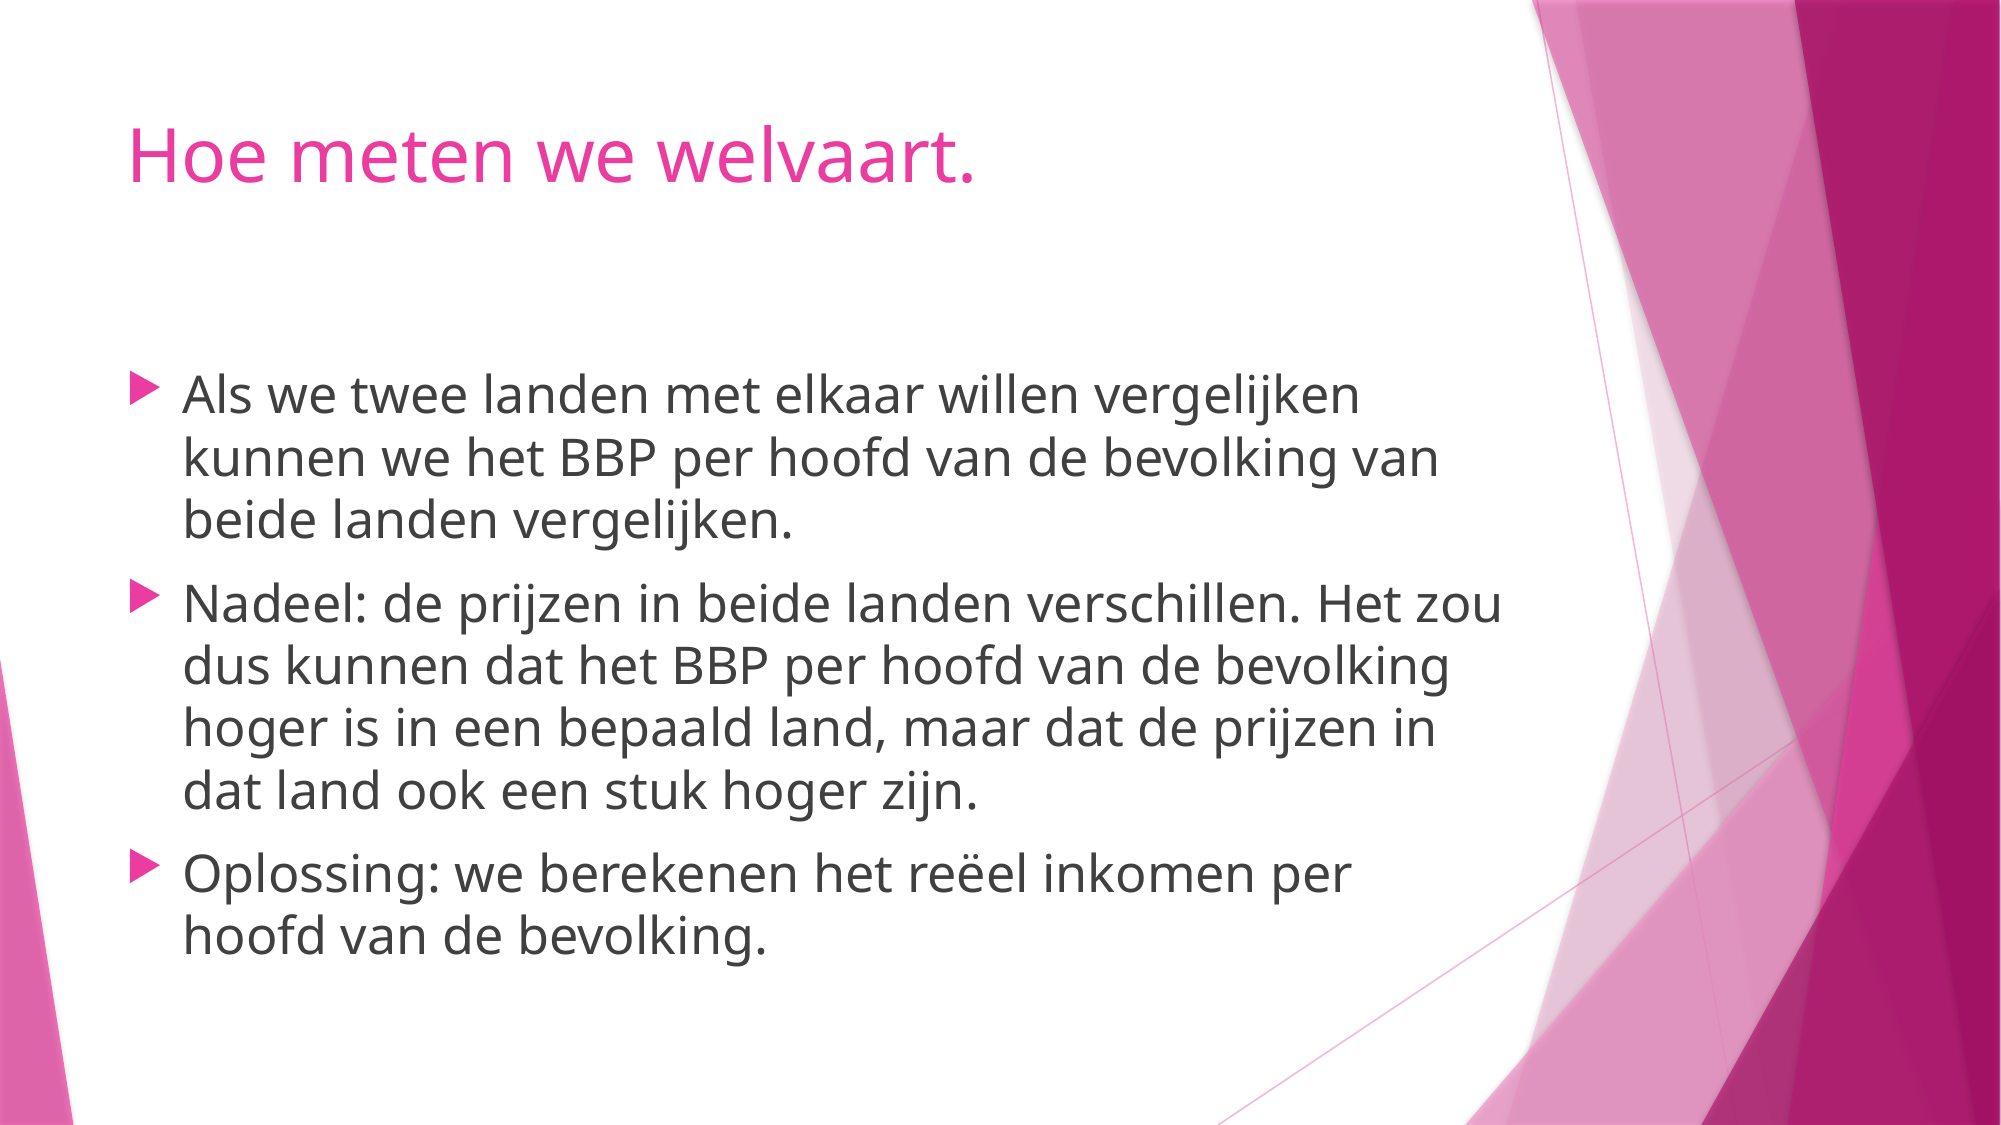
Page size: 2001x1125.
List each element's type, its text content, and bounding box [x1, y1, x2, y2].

title Hoe meten we welvaart. [111, 99, 1522, 317]
list Als we twee landen met elkaar willen vergelijken kunnen we het BBP per hoofd van de bevolking van beide landen vergelijken. Nadeel: de prijzen in beide landen verschillen. Het zou dus kunnen dat het BBP per hoofd van de bevolking hoger is in een bepaald land, maar dat de prijzen in dat land ook een stuk hoger zijn. Oplossing: we berekenen het reëel inkomen per hoofd van de bevolking. [111, 354, 1522, 992]
